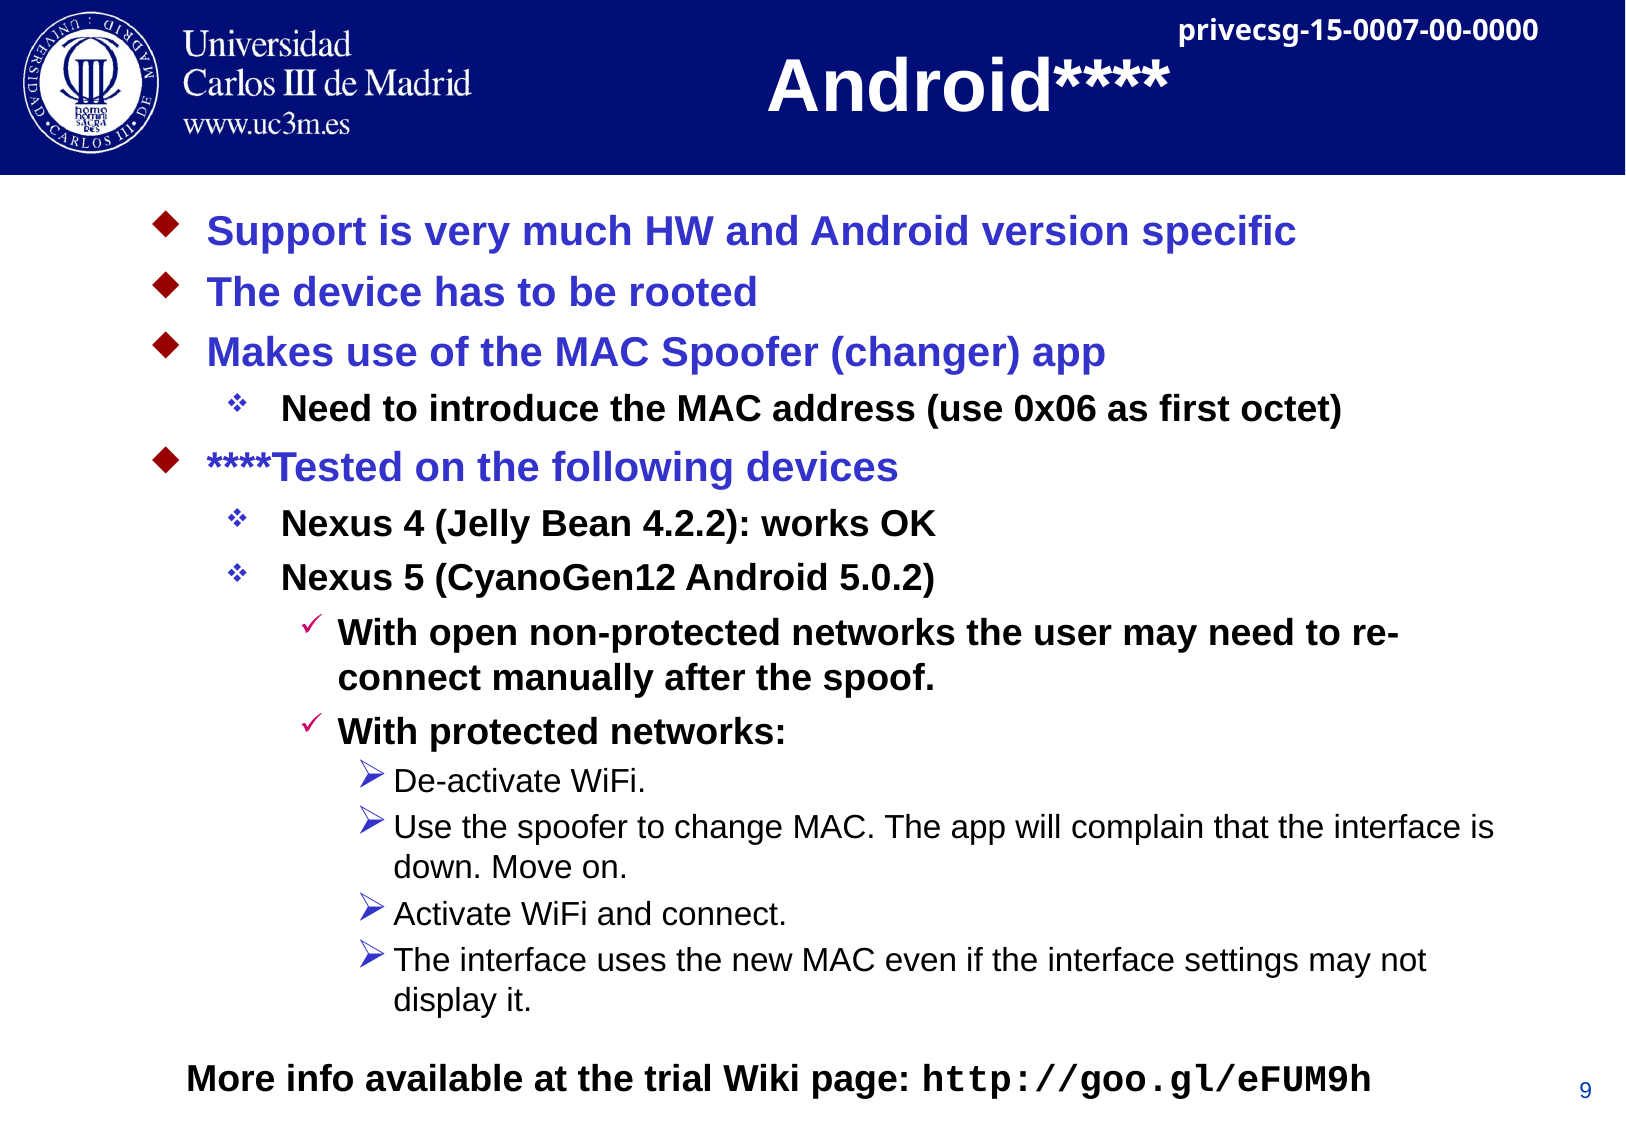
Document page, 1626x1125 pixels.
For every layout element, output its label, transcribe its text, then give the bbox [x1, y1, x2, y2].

title Android**** [448, 46, 1489, 129]
text_box More info available at the trial Wiki page: http://goo.gl/eFUM9h [171, 1046, 1387, 1107]
list Support is very much HW and Android version specific The device has to be rooted Makes use of the MAC Spoofer (changer) app Need to introduce the MAC address (use 0x06 as first octet) ****Tested on the following devices Nexus 4 (Jelly Bean 4.2.2): works OK Nexus 5 (CyanoGen12 Android 5.0.2) With open non-protected networks the user may need to re-connect manually after the spoof. With protected networks: De-activate WiFi. Use the spoofer to change MAC. The app will complain that the interface is down. Move on. Activate WiFi and connect. The interface uses the new MAC even if the interface settings may not display it. [134, 196, 1542, 1024]
picture [0, 0, 1626, 175]
